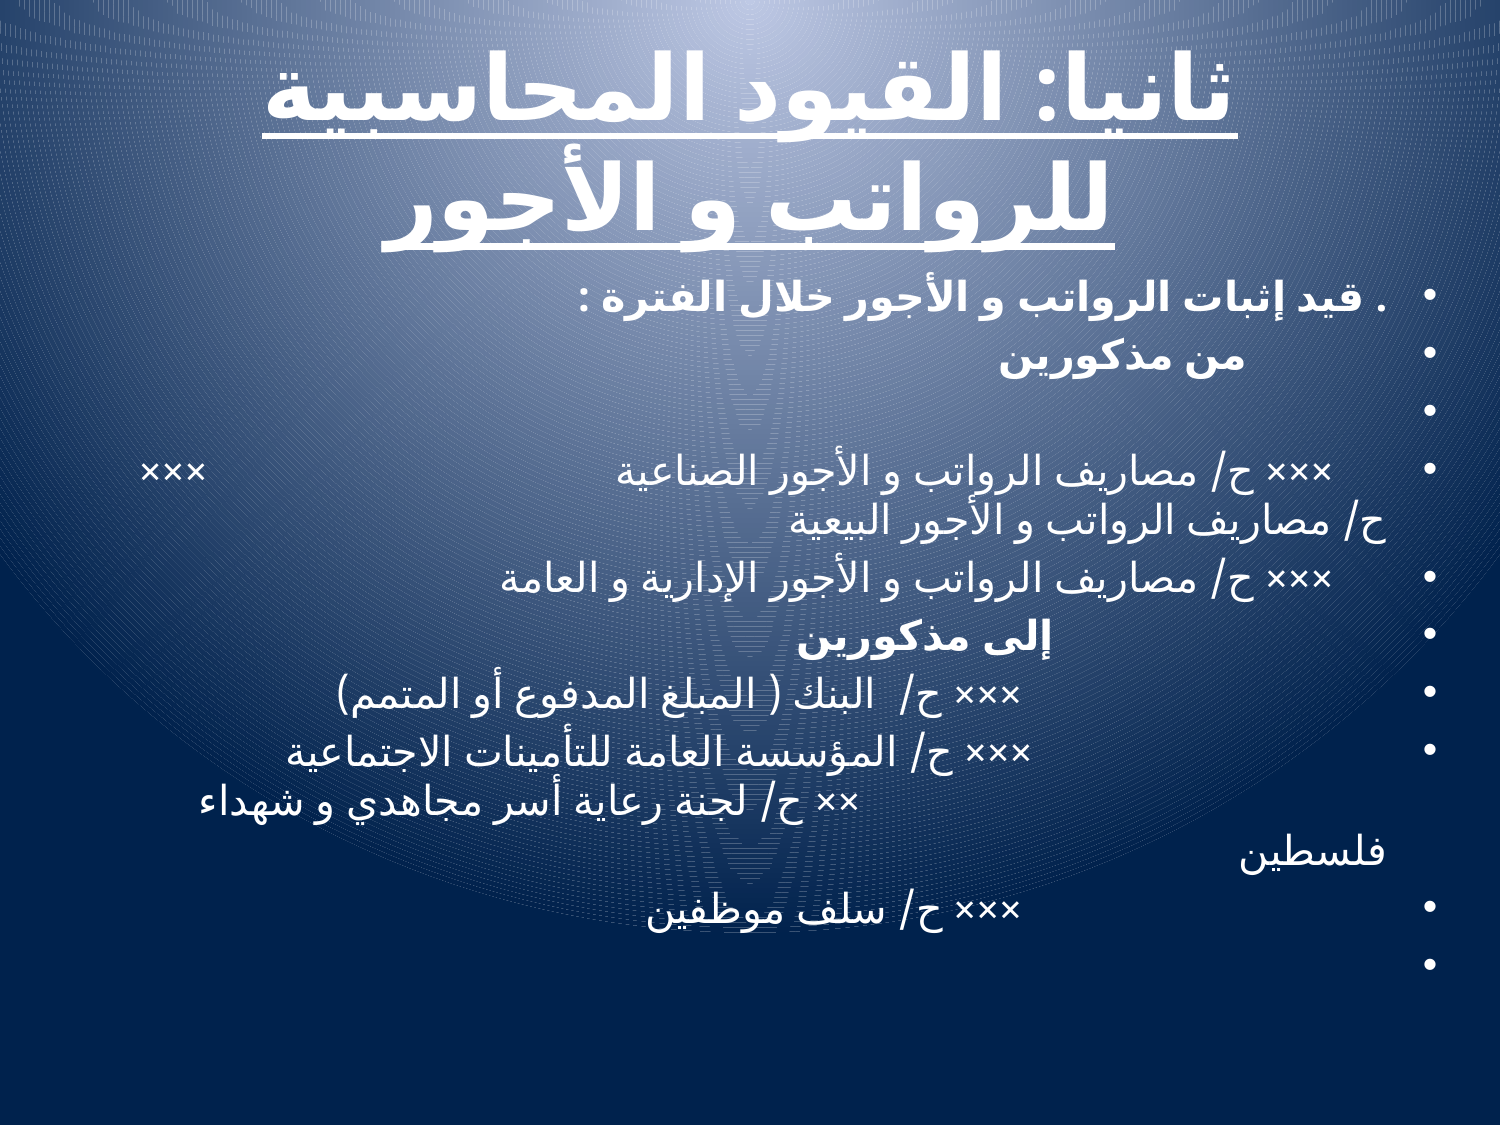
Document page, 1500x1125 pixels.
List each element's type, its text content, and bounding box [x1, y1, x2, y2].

title ثانيا: القيود المحاسبية للرواتب و الأجور [75, 45, 1425, 233]
list . قيد إثبات الرواتب و الأجور خلال الفترة : من مذكورين ××× ح/ مصاريف الرواتب و الأجور الصناعية ××× ح/ مصاريف الرواتب و الأجور البيعية ××× ح/ مصاريف الرواتب و الأجور الإدارية و العامة إلى مذكورين ××× ح/ البنك ( المبلغ المدفوع أو المتمم) ××× ح/ المؤسسة العامة للتأمينات الاجتماعية ×× ح/ لجنة رعاية أسر مجاهدي و شهداء فلسطين ××× ح/ سلف موظفين [75, 262, 1447, 1005]
